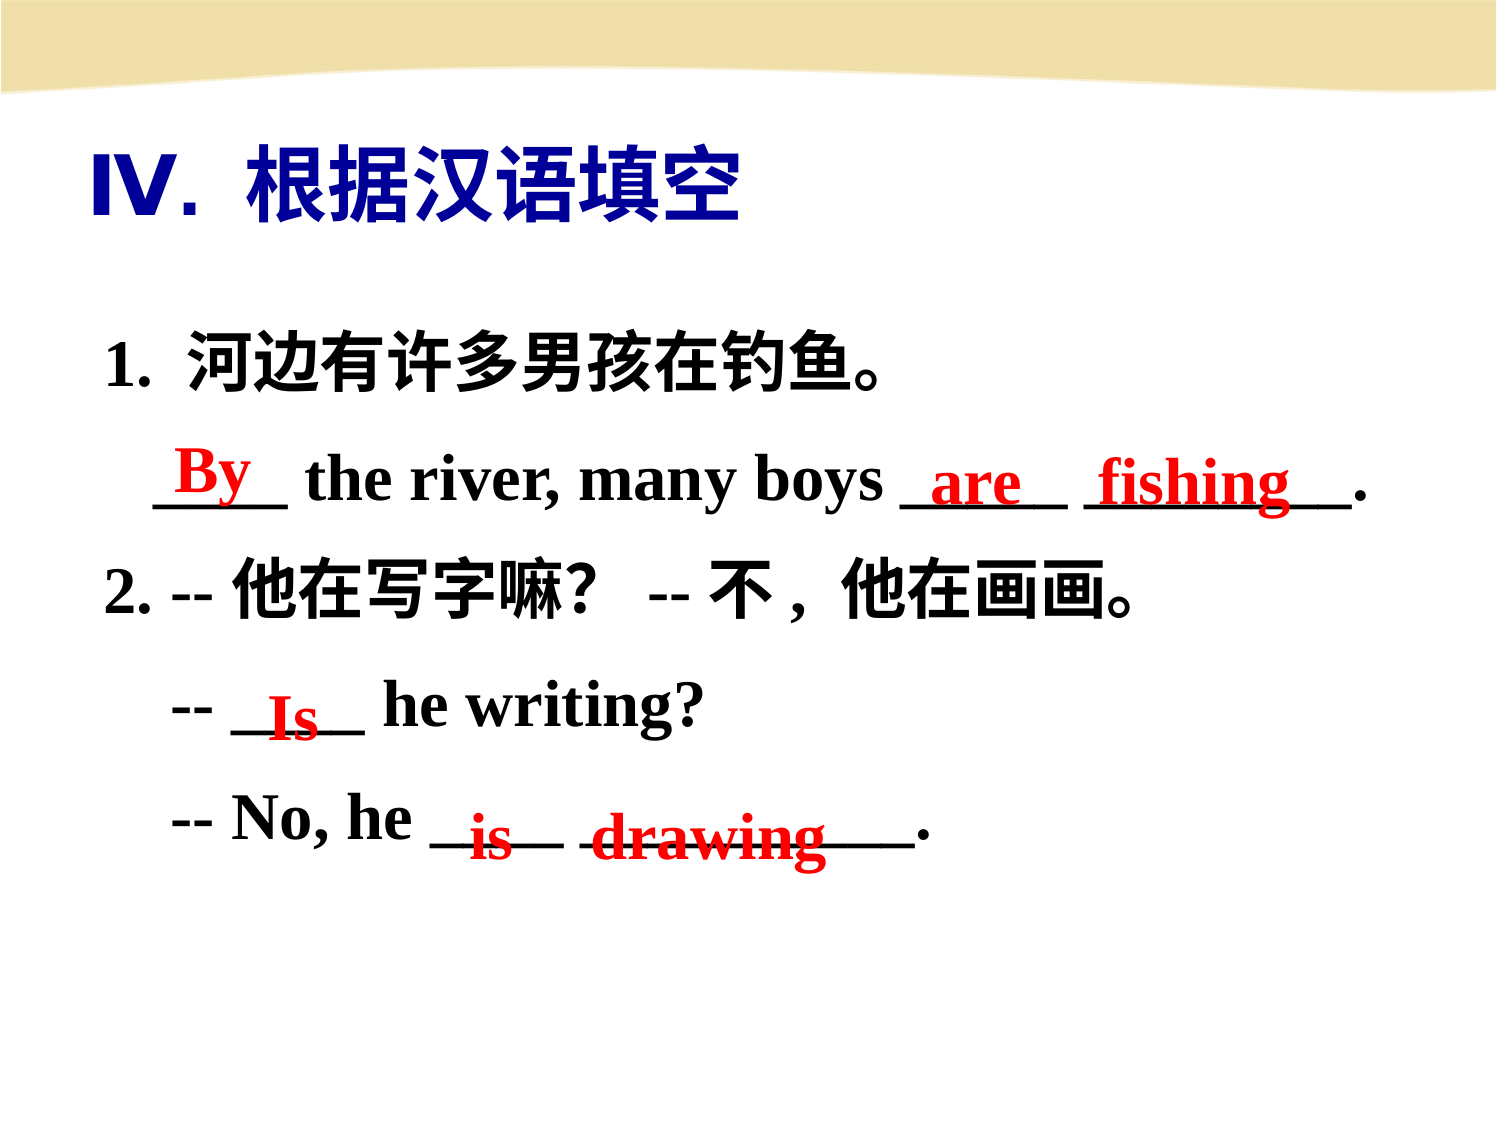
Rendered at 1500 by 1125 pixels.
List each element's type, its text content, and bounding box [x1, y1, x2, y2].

text_box is drawing [454, 785, 892, 880]
picture [0, 0, 1500, 100]
list 1. 河边有许多男孩在钓鱼。 ____ the river, many boys _____ ________. 2. --他在写字嘛？--不, 他在画画。 -- ____ he writing? -- No, he ____ __________. [88, 312, 1400, 927]
text_box are fishing [915, 430, 1376, 537]
text_box Is [230, 666, 372, 762]
text_box By [159, 418, 313, 514]
text_box Ⅳ. 根据汉语填空 [0, 124, 906, 255]
